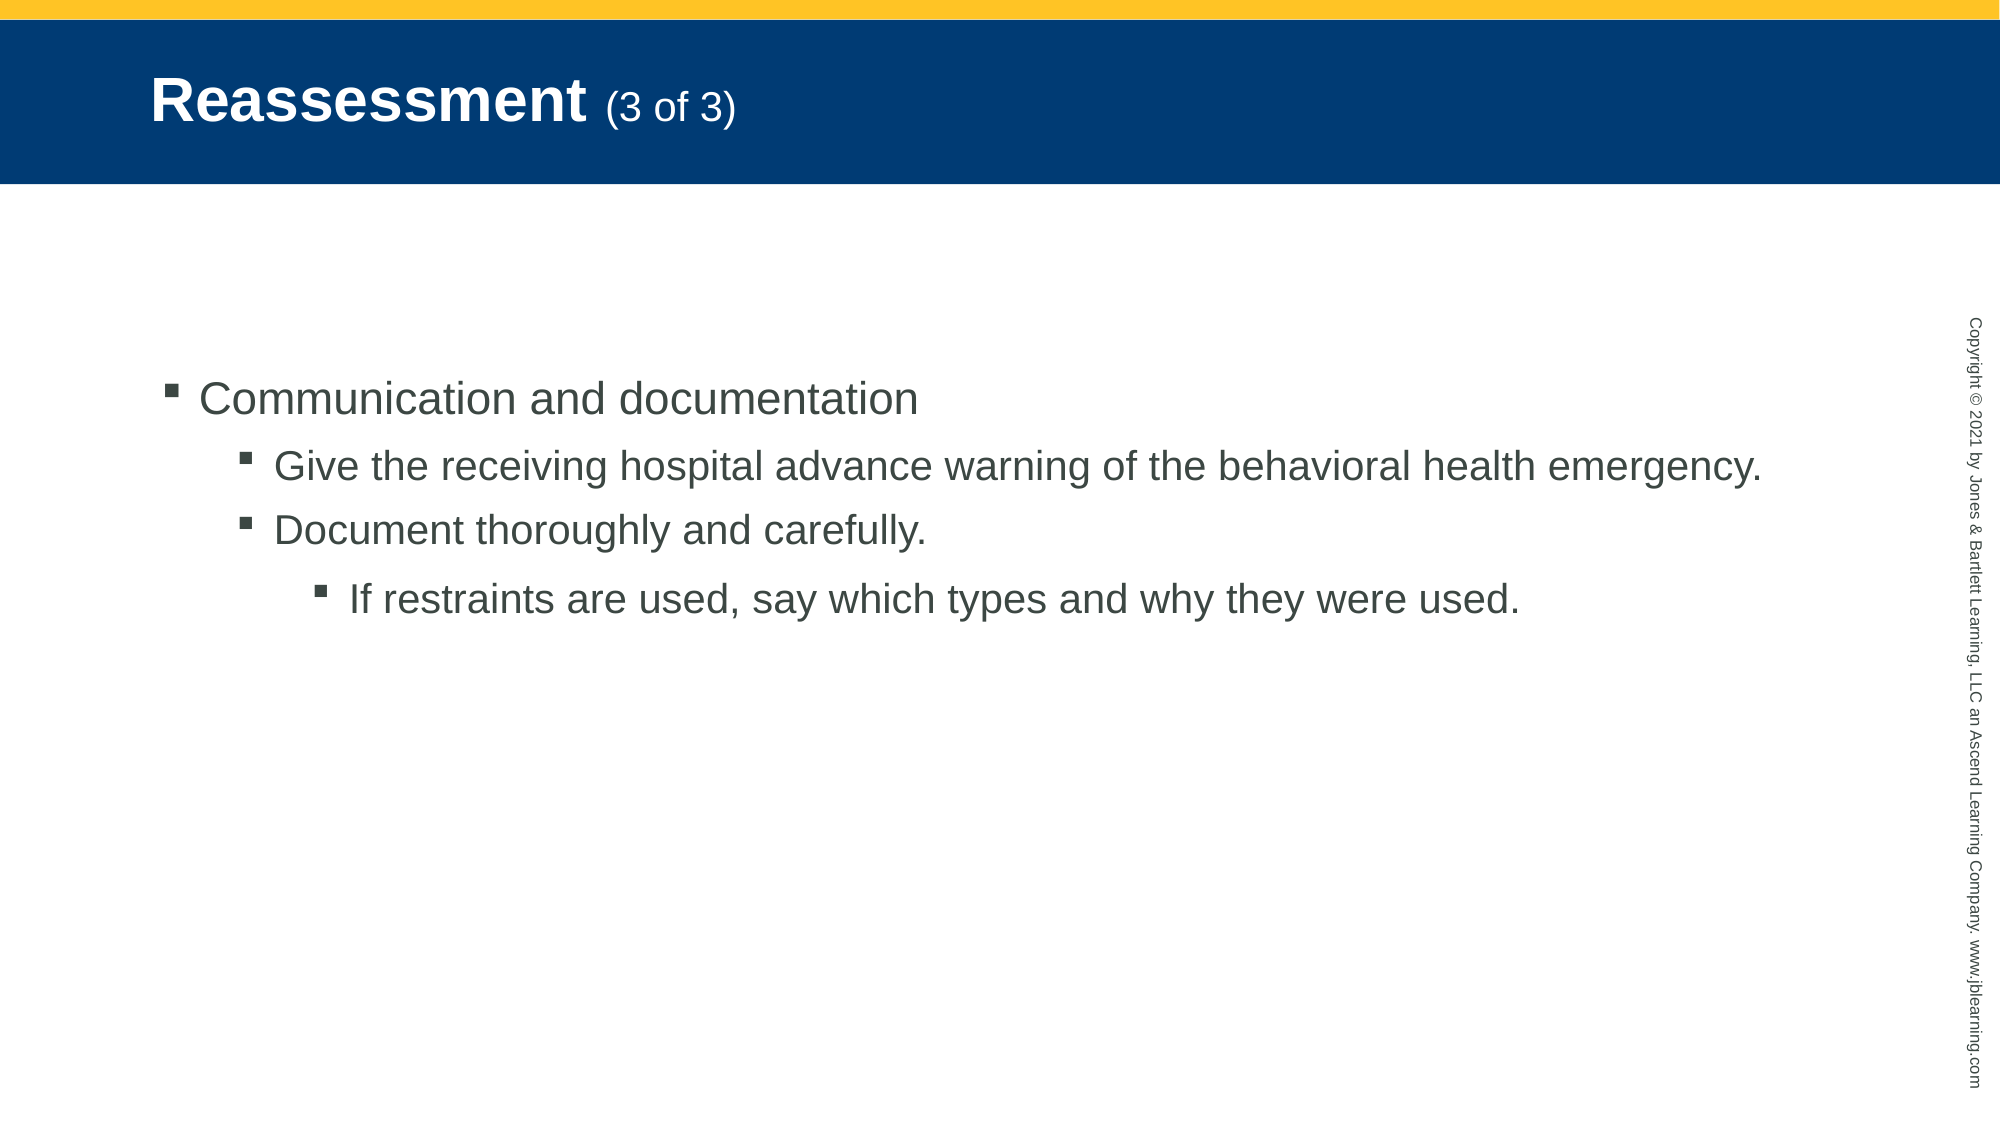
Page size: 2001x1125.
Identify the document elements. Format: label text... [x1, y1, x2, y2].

list Communication and documentation Give the receiving hospital advance warning of the behavioral health emergency. Document thoroughly and carefully. If restraints are used, say which types and why they were used. [146, 361, 1859, 1016]
title Reassessment (3 of 3) [0, 19, 2000, 185]
